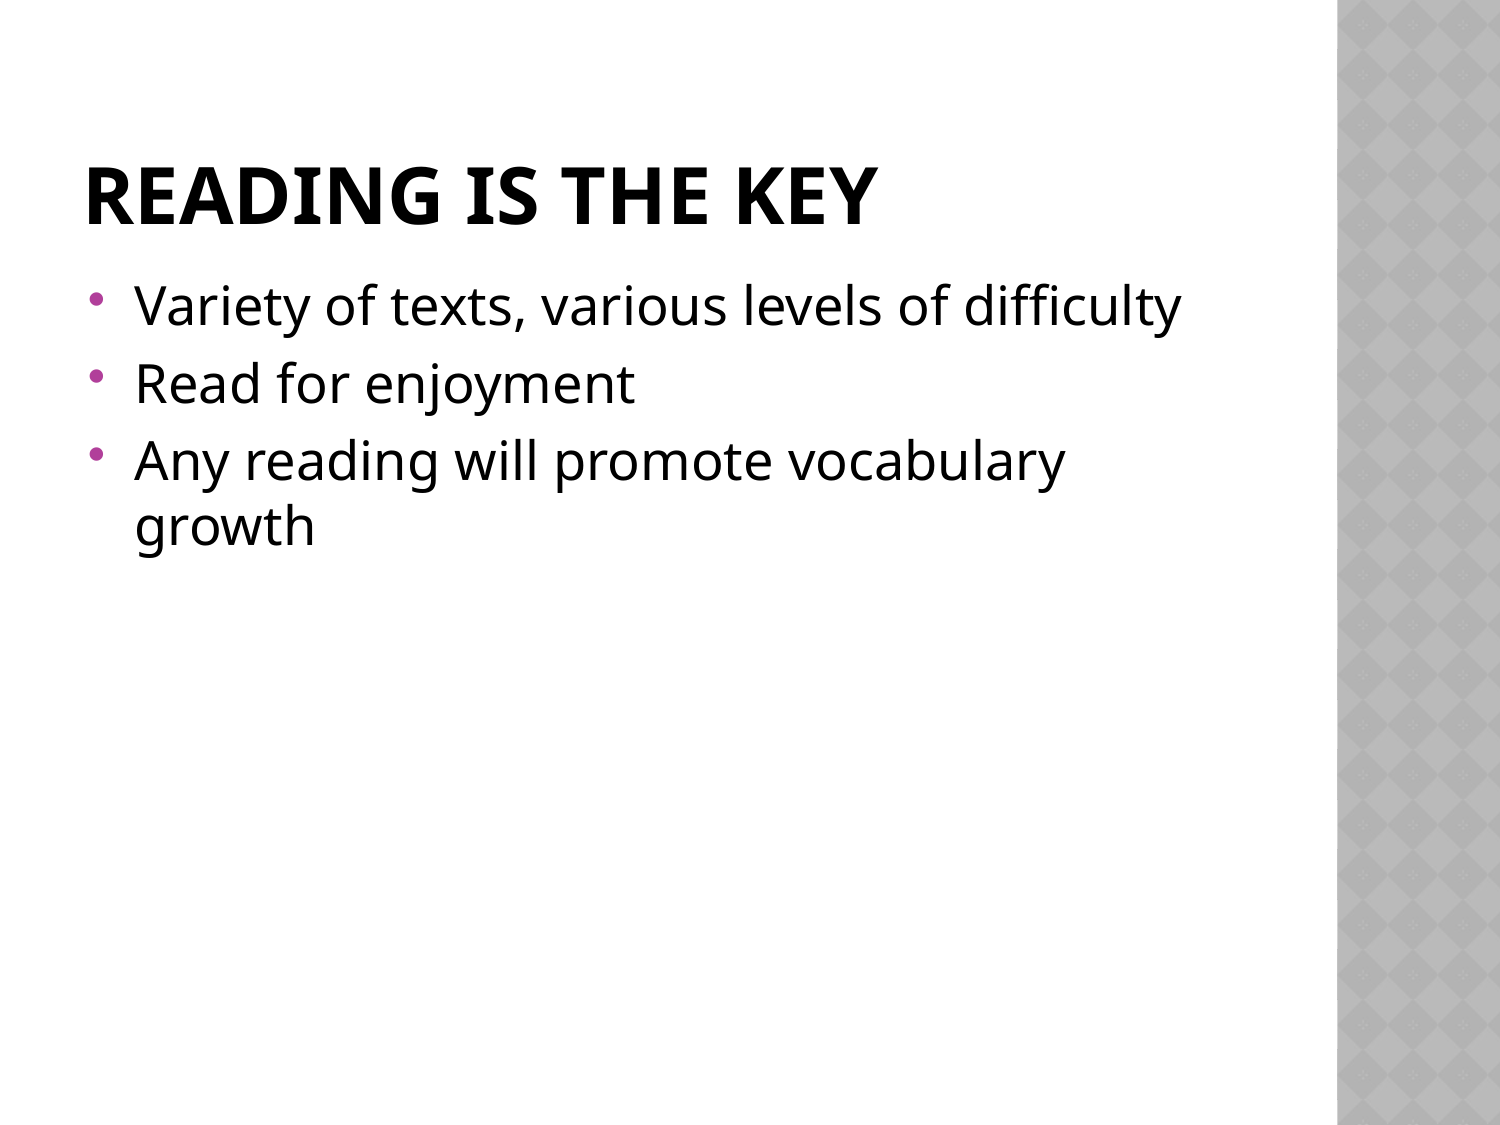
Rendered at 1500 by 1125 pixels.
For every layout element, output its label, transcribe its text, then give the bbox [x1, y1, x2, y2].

list Variety of texts, various levels of difficulty Read for enjoyment Any reading will promote vocabulary growth [75, 264, 1263, 1059]
title Reading is the key [75, 52, 1263, 240]
